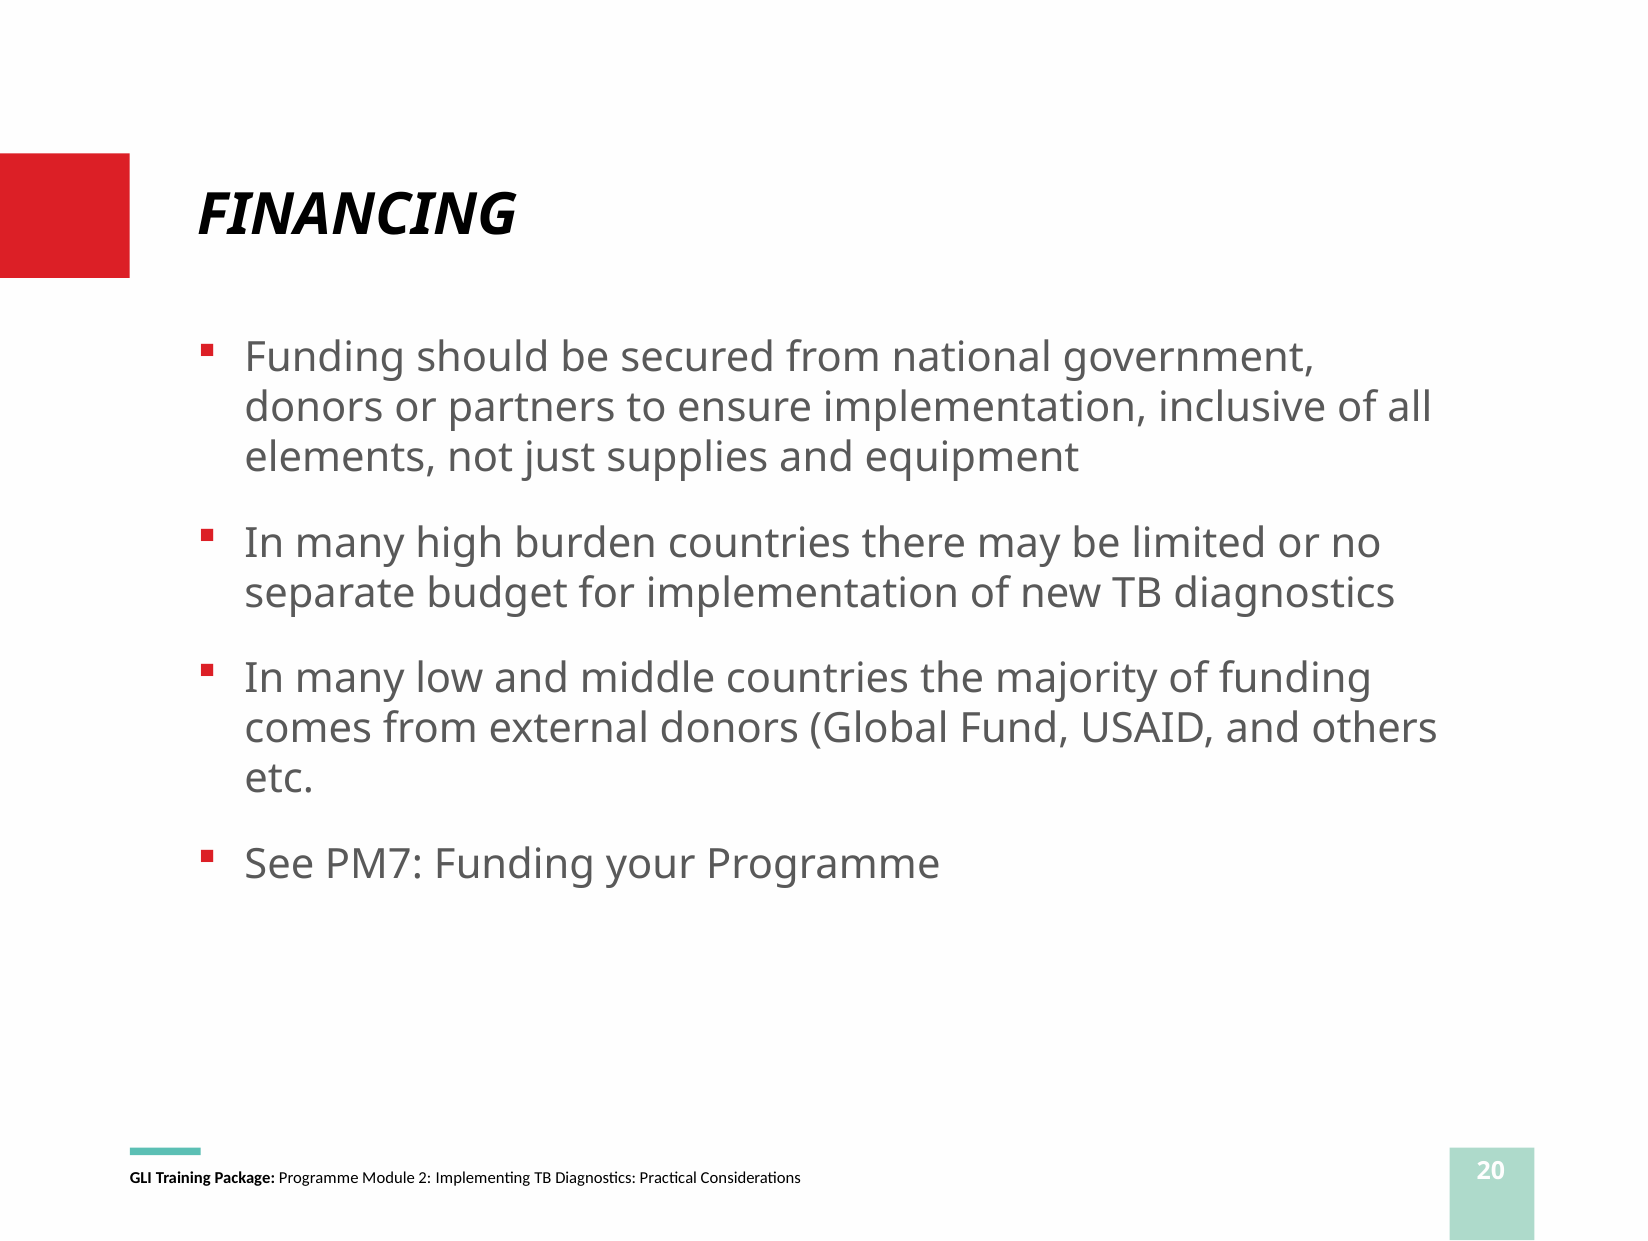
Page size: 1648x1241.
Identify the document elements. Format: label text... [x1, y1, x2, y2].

list Funding should be secured from national government, donors or partners to ensure implementation, inclusive of all elements, not just supplies and equipment In many high burden countries there may be limited or no separate budget for implementation of new TB diagnostics In many low and middle countries the majority of funding comes from external donors (Global Fund, USAID, and others etc. See PM7: Funding your Programme [197, 330, 1450, 1087]
title FINANCING [197, 153, 1450, 278]
